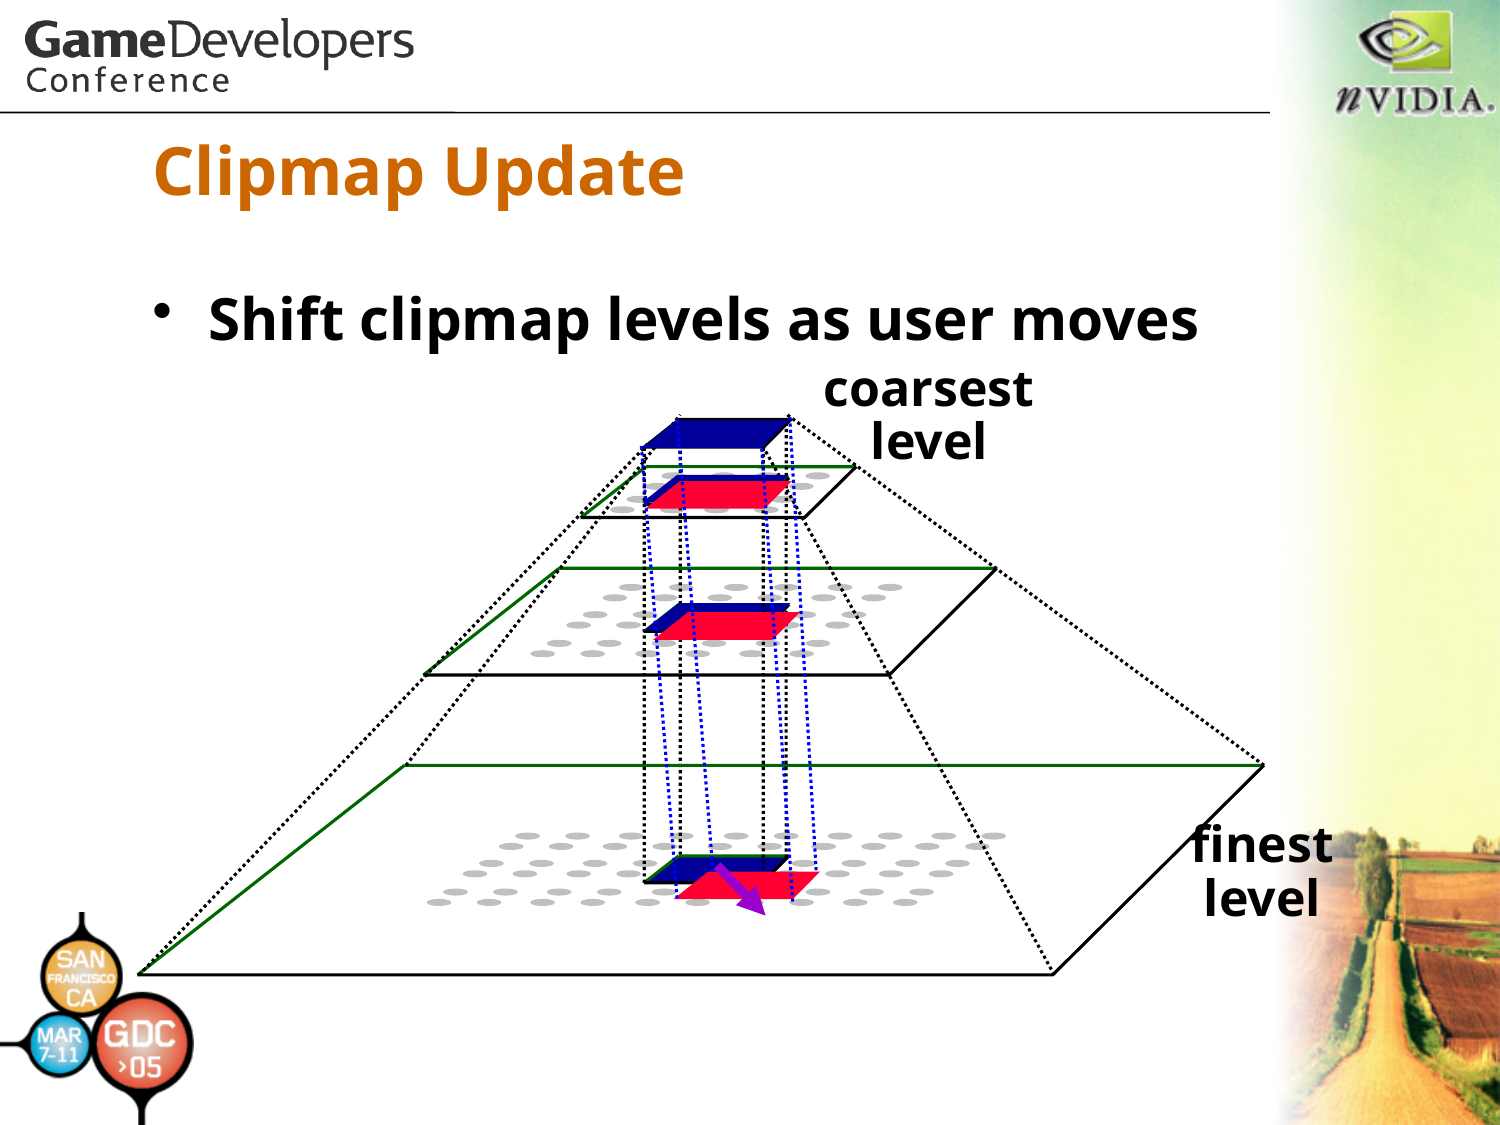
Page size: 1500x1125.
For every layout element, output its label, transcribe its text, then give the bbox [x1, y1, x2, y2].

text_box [640, 414, 817, 902]
text_box coarsest level [809, 355, 1050, 413]
picture [0, 912, 194, 1125]
text_box finest level [1269, 812, 1349, 936]
title Clipmap Update [137, 112, 1338, 225]
list Shift clipmap levels as user moves [137, 275, 1338, 373]
picture [1270, 0, 1500, 1125]
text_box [138, 414, 1265, 976]
picture [0, 0, 438, 110]
